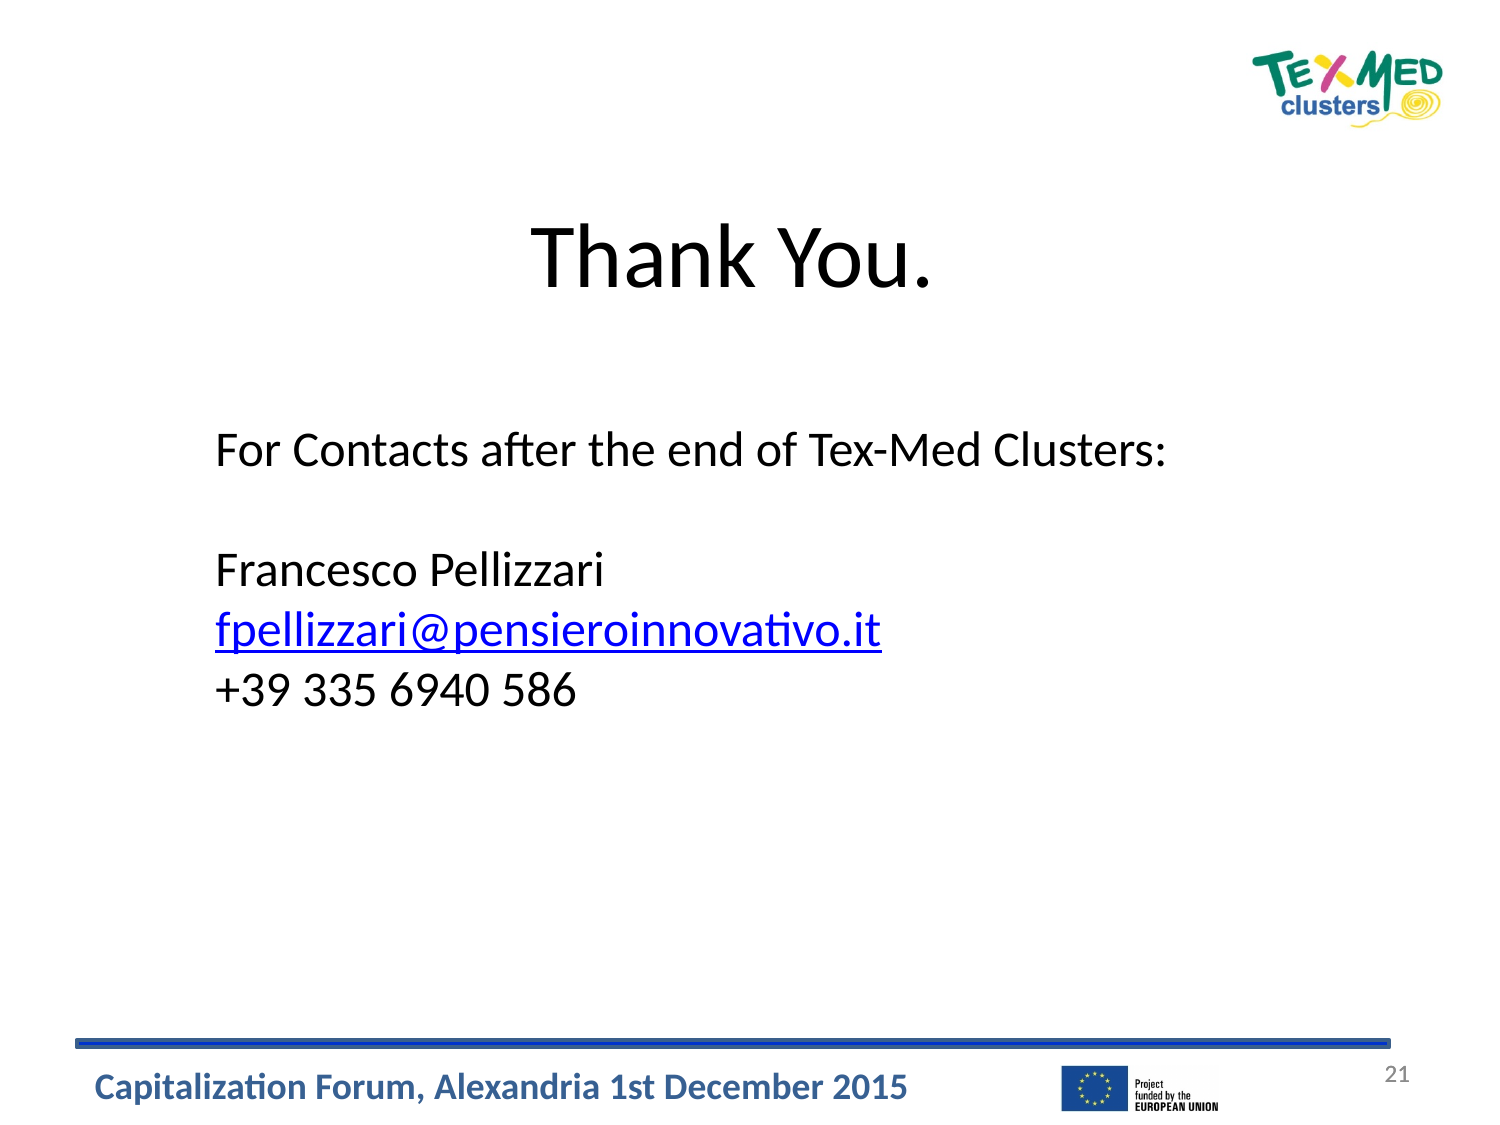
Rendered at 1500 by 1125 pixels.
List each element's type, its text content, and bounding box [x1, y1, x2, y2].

text_box 21 [1074, 1042, 1425, 1103]
picture [1060, 1065, 1219, 1112]
text_box Capitalization Forum, Alexandria 1st December 2015 [79, 1054, 925, 1115]
picture [1245, 42, 1447, 134]
text_box For Contacts after the end of Tex-Med Clusters: Francesco Pellizzari fpellizzari@pensieroinnovativo.it +39 335 6940 586 [200, 408, 1183, 724]
text_box [75, 1038, 1391, 1049]
title Thank You. [57, 157, 1408, 345]
